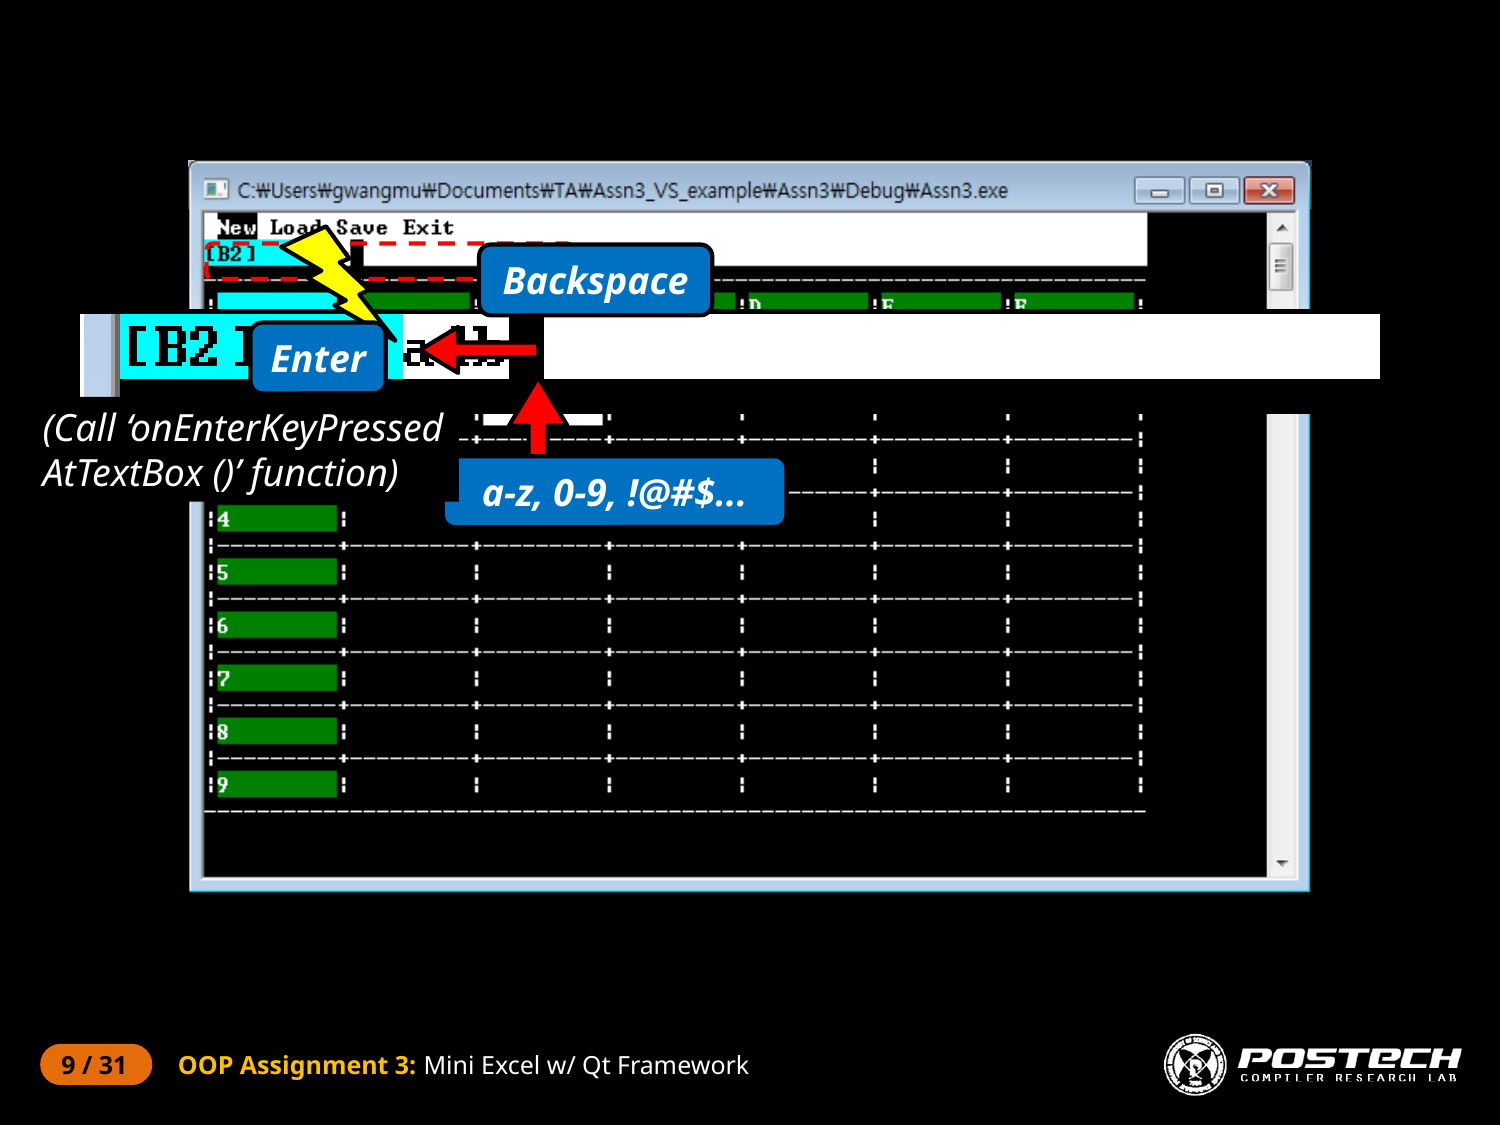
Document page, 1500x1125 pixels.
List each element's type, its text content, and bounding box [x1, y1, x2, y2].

text_box (Call ‘onEnterKeyPressed AtTextBox ()’ function) [27, 396, 183, 502]
picture [1227, 1048, 1474, 1094]
picture [76, 160, 1381, 894]
